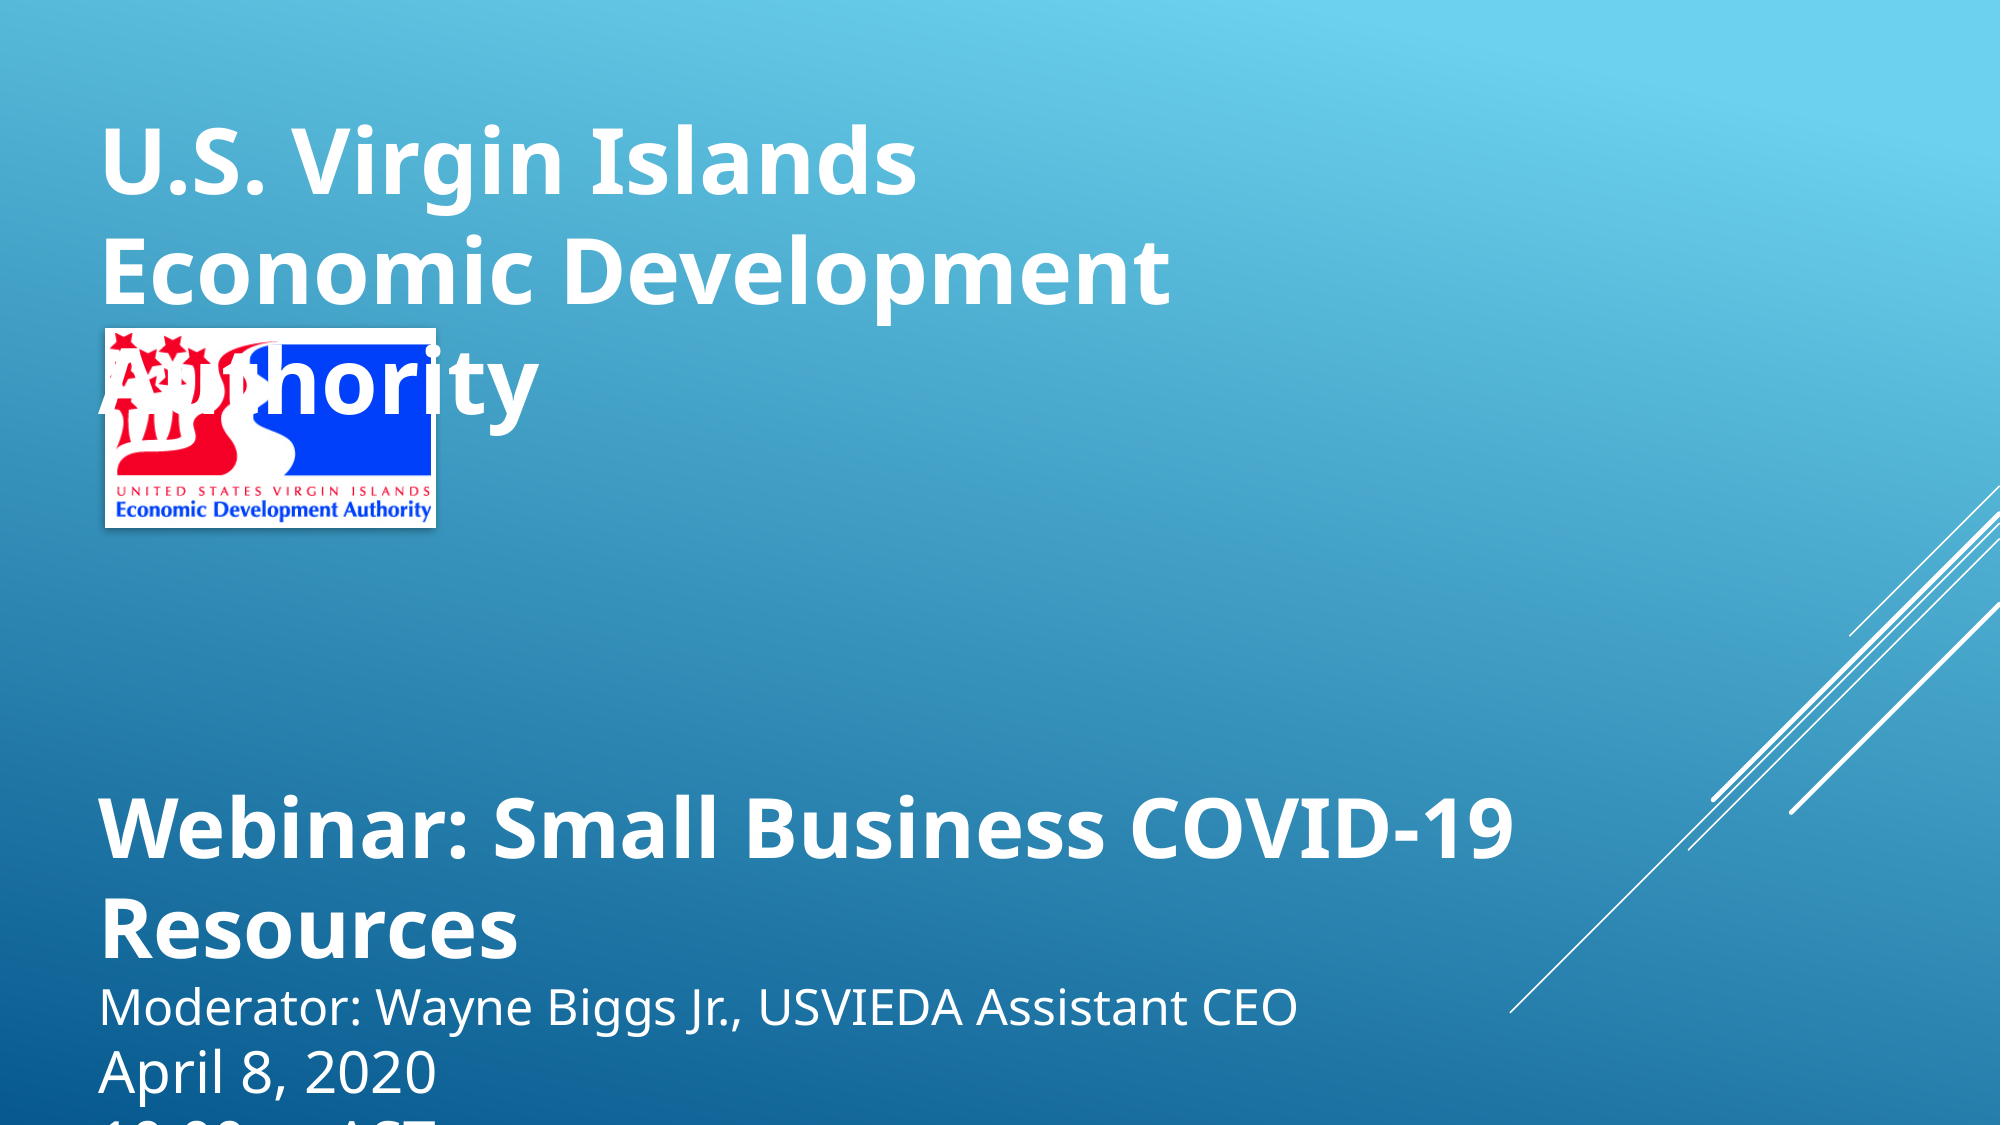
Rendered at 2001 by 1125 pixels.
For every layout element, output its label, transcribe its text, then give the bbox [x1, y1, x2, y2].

text_box U.S. Virgin Islands Economic Development Authority [83, 95, 1363, 440]
text_box Webinar: Small Business COVID-19 Resources Moderator: Wayne Biggs Jr., USVIEDA Assistant CEO April 8, 2020 10:00amAST [83, 767, 1928, 1125]
picture [108, 332, 432, 524]
